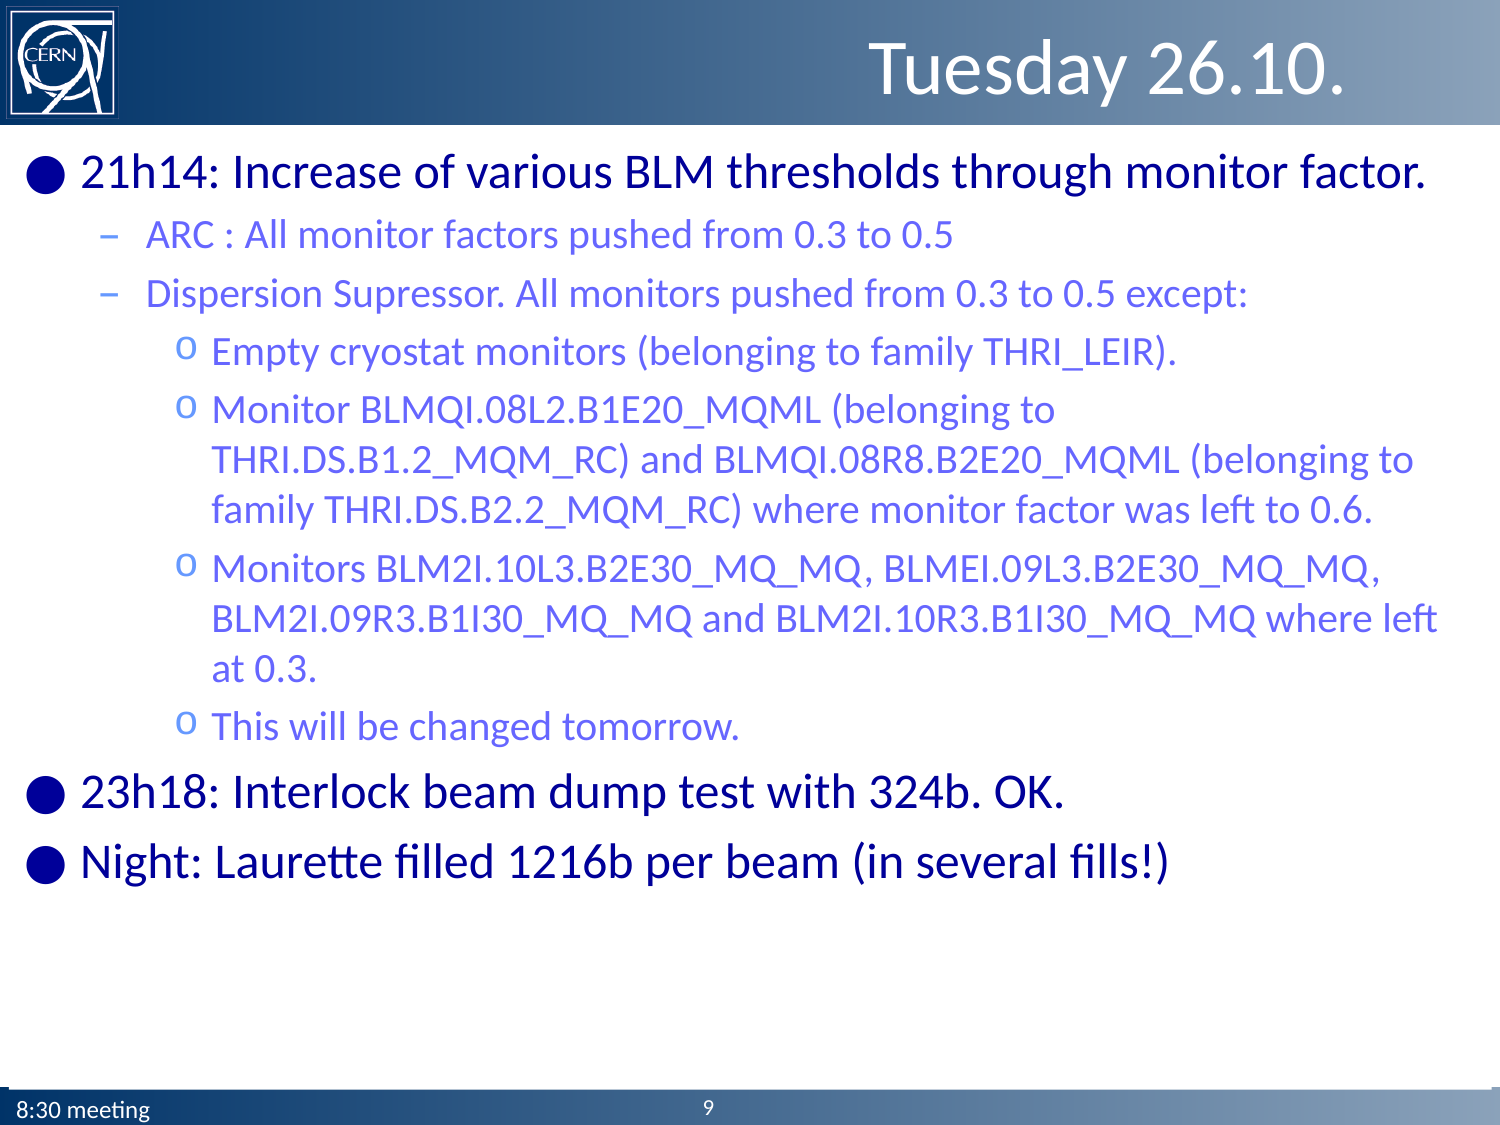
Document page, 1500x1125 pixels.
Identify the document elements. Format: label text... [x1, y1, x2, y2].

list 21h14: Increase of various BLM thresholds through monitor factor. ARC : All monitor factors pushed from 0.3 to 0.5 Dispersion Supressor. All monitors pushed from 0.3 to 0.5 except: Empty cryostat monitors (belonging to family THRI_LEIR). Monitor BLMQI.08L2.B1E20_MQML (belonging to THRI.DS.B1.2_MQM_RC) and BLMQI.08R8.B2E20_MQML (belonging to family THRI.DS.B2.2_MQM_RC) where monitor factor was left to 0.6. Monitors BLM2I.10L3.B2E30_MQ_MQ, BLMEI.09L3.B2E30_MQ_MQ, BLM2I.09R3.B1I30_MQ_MQ and BLM2I.10R3.B1I30_MQ_MQ where left at 0.3. This will be changed tomorrow. 23h18: Interlock beam dump test with 324b. OK. Night: Laurette filled 1216b per beam (in several fills!) [8, 130, 1492, 1090]
title Tuesday 26.10. [124, 0, 1363, 126]
picture [6, 6, 119, 119]
footer 8:30 meeting [0, 1093, 597, 1125]
slide_number 9 [687, 1089, 876, 1125]
